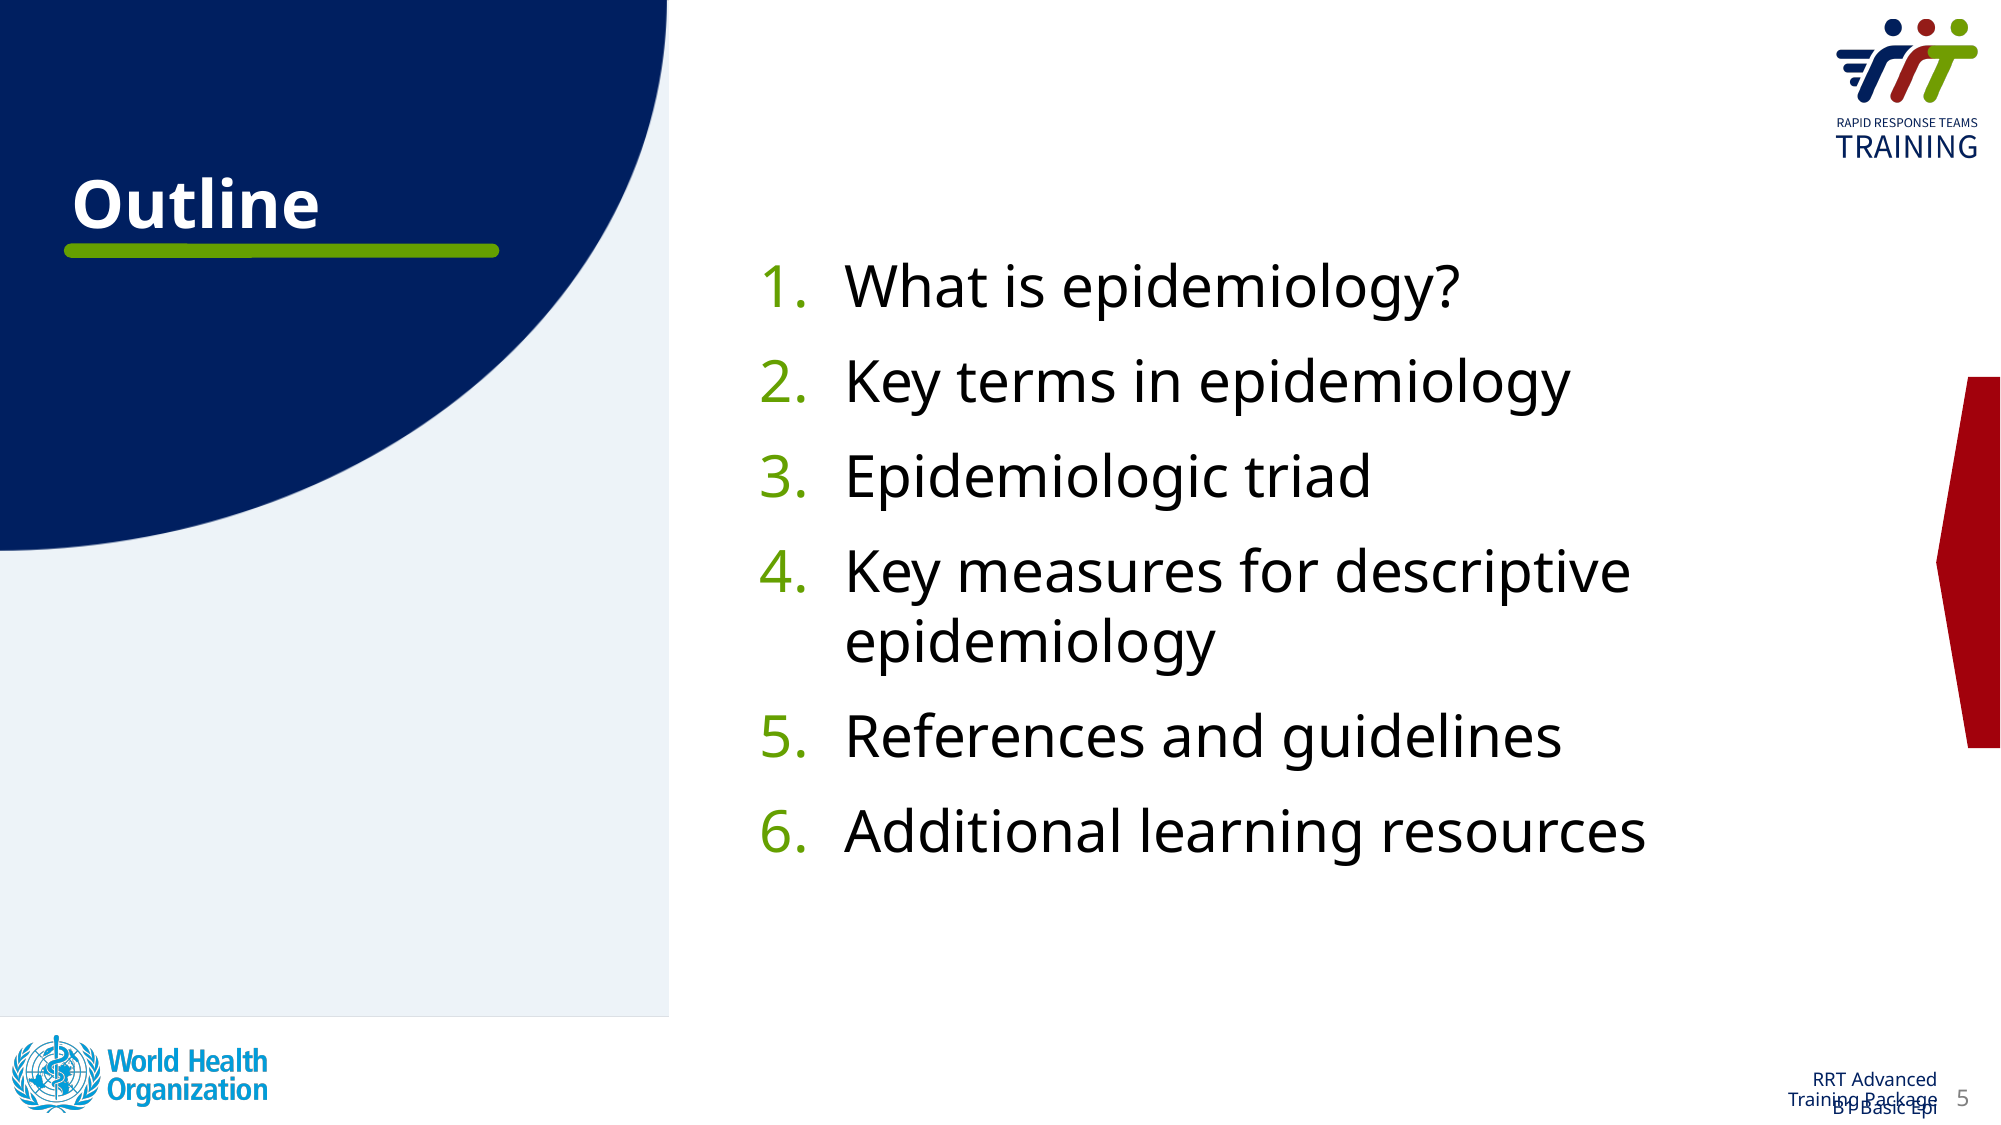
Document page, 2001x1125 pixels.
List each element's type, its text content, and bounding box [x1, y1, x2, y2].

text_box Outline [63, 164, 549, 244]
picture [12, 1083, 48, 1113]
text_box What is epidemiology? Key terms in epidemiology Epidemiologic triad Key measures for descriptive epidemiology References and guidelines Additional learning resources [752, 241, 2000, 872]
picture [12, 1035, 267, 1113]
text_box [63, 243, 500, 258]
picture [58, 1050, 64, 1058]
picture [1835, 19, 1978, 167]
picture [0, 0, 669, 1018]
